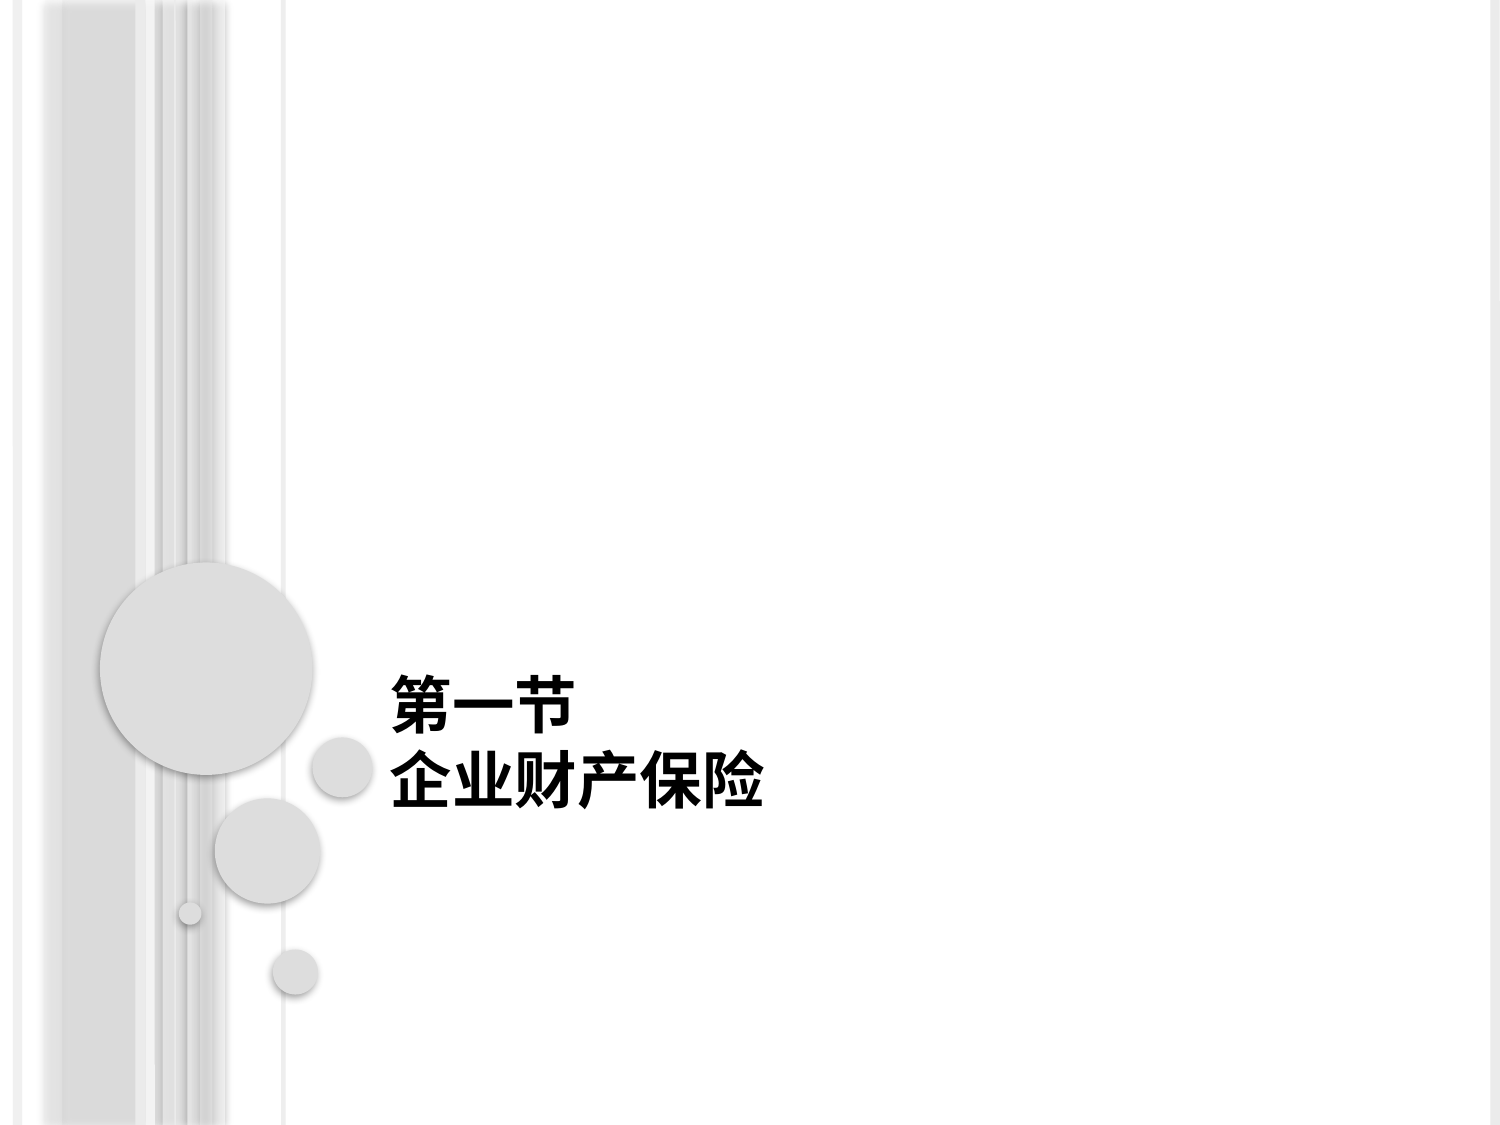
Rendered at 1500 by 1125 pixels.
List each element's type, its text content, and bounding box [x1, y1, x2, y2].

title 第一节 企业财产保险 [375, 512, 1388, 824]
